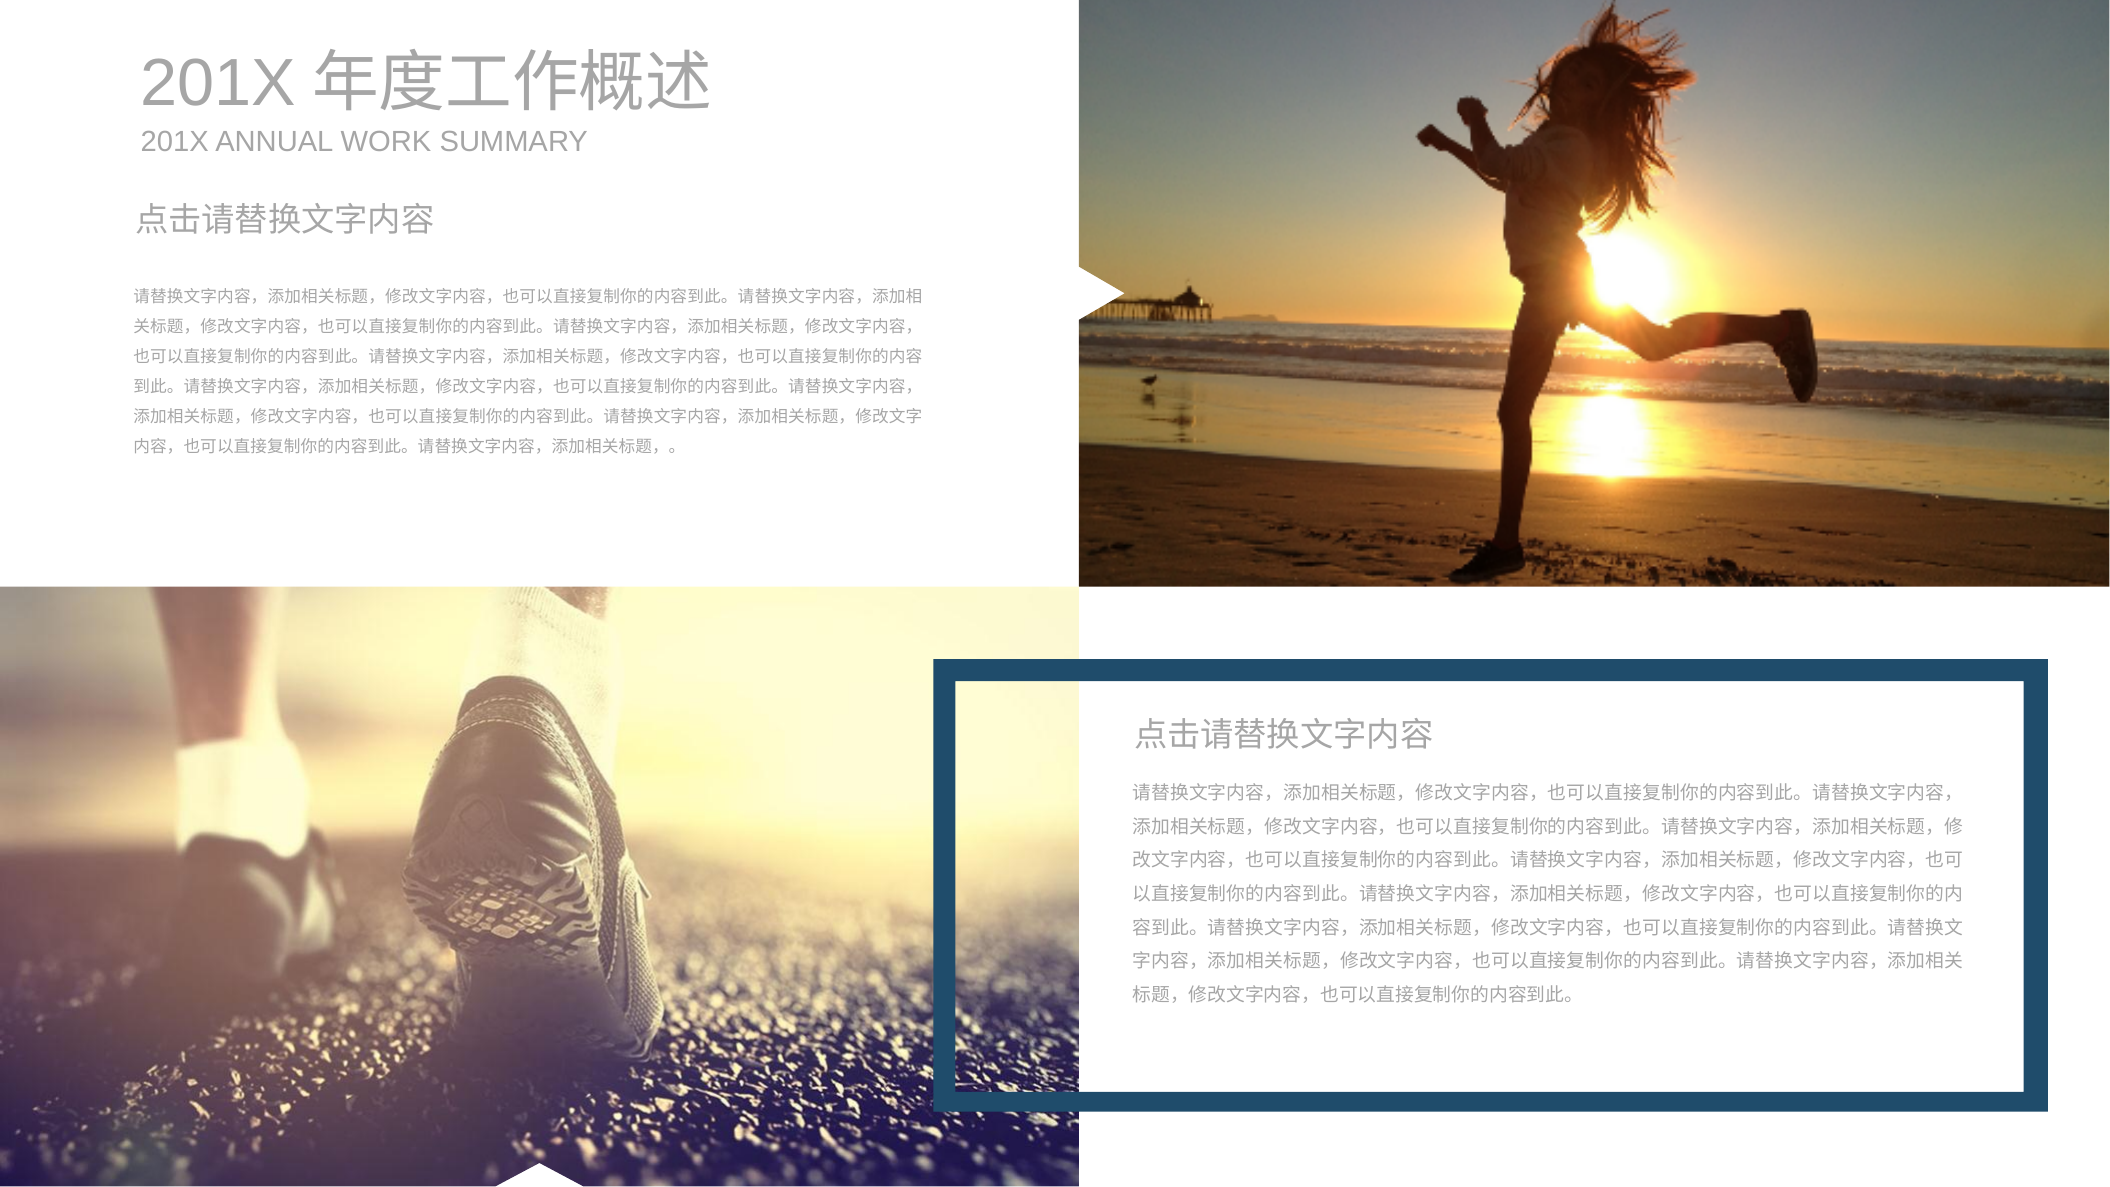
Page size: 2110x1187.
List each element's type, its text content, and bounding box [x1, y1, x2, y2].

text_box [1077, 0, 2110, 588]
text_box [933, 659, 2048, 1112]
text_box 201X年度工作概述 [140, 38, 789, 119]
text_box 201X ANNUAL WORK SUMMARY [140, 122, 602, 158]
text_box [133, 197, 924, 458]
text_box [0, 585, 1080, 1187]
